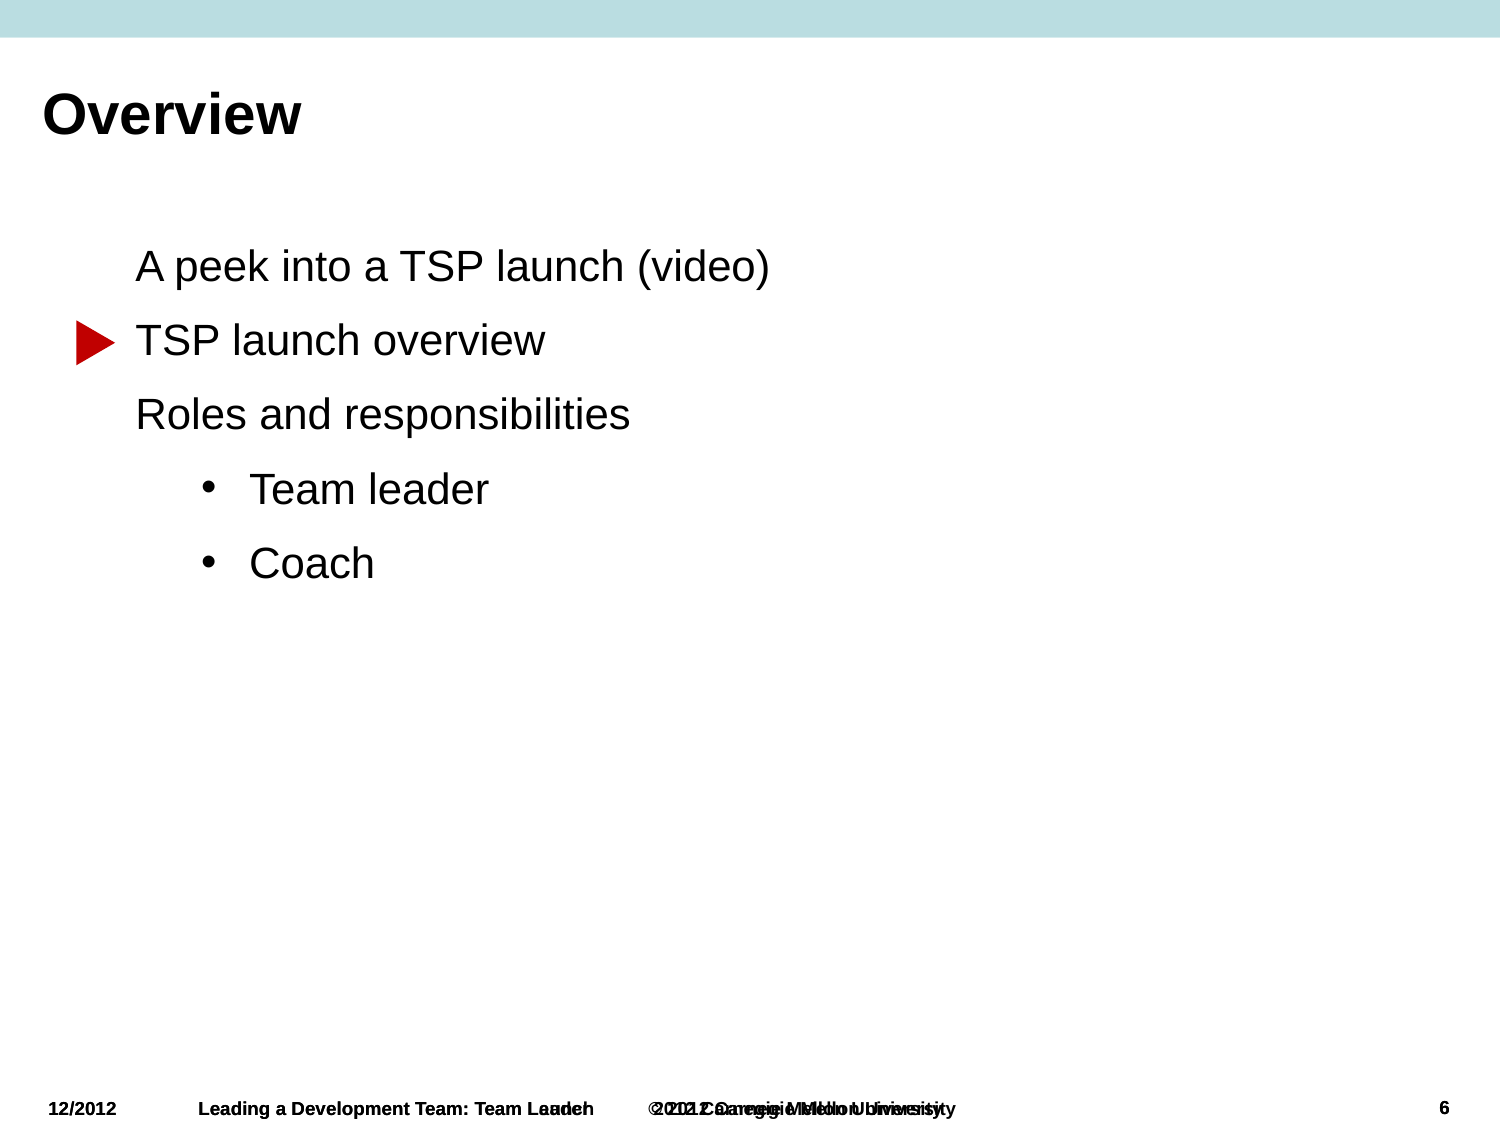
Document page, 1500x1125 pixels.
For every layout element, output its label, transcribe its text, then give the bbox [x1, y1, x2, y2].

text_box [76, 320, 116, 366]
list A peek into a TSP launch (video) TSP launch overview Roles and responsibilities Team leader Coach [135, 237, 1361, 1000]
title Overview [42, 89, 1438, 146]
